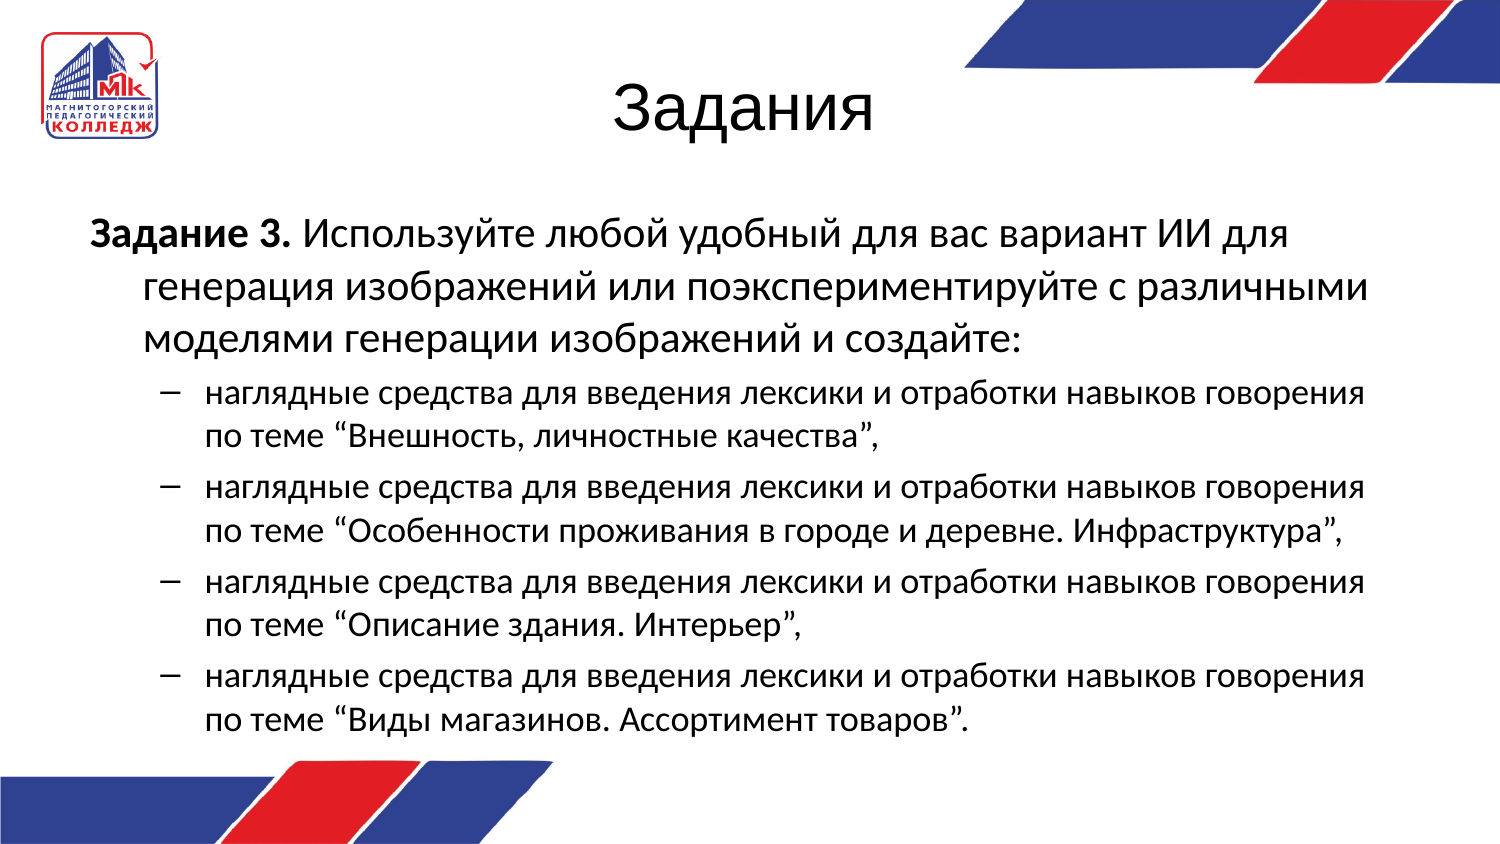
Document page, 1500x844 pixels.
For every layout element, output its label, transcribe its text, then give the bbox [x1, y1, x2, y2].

list Задание 3. Используйте любой удобный для вас вариант ИИ для генерация изображений или поэкспериментируйте с различными моделями генерации изображений и создайте: наглядные средства для введения лексики и отработки навыков говорения по теме “Внешность, личностные качества”, наглядные средства для введения лексики и отработки навыков говорения по теме “Особенности проживания в городе и деревне. Инфраструктура”, наглядные средства для введения лексики и отработки навыков говорения по теме “Описание здания. Интерьер”, наглядные средства для введения лексики и отработки навыков говорения по теме “Виды магазинов. Ассортимент товаров”. [75, 196, 1425, 754]
title Задания [171, 33, 1317, 175]
picture [0, 0, 1500, 844]
